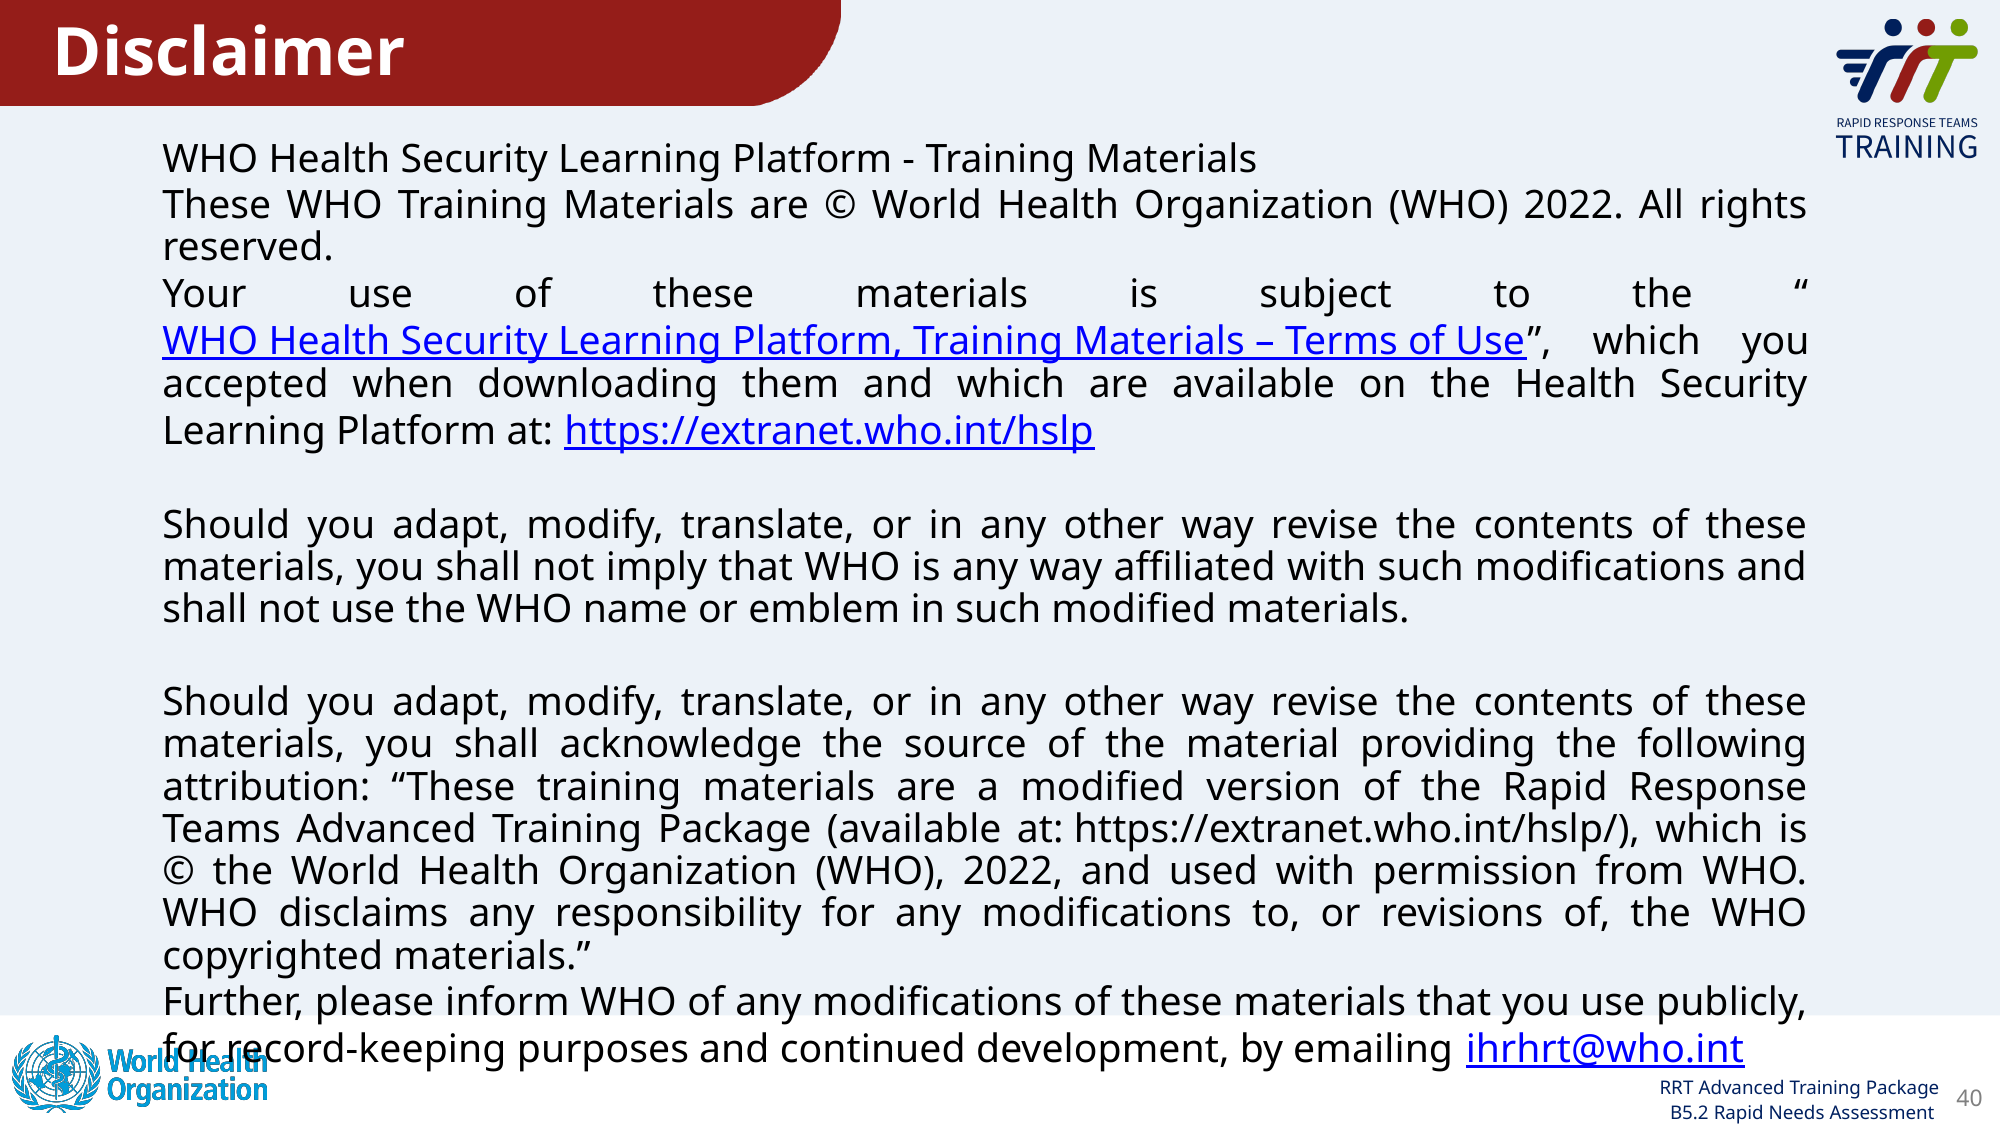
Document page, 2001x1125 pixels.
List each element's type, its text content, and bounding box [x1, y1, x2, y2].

picture [1835, 19, 1978, 167]
picture [34, 1054, 43, 1078]
picture [12, 1083, 48, 1113]
picture [36, 1088, 78, 1105]
picture [59, 1035, 267, 1113]
picture [12, 1035, 54, 1068]
list WHO Health Security Learning Platform - Training Materials These WHO Training Materials are © World Health Organization (WHO) 2022. All rights reserved. Your use of these materials is subject to the “WHO Health Security Learning Platform, Training Materials – Terms of Use”, which you accepted when downloading them and which are available on the Health Security Learning Platform at: https://extranet.who.int/hslp Should you adapt, modify, translate, or in any other way revise the contents of these materials, you shall not imply that WHO is any way affiliated with such modifications and shall not use the WHO name or emblem in such modified materials. Should you adapt, modify, translate, or in any other way revise the contents of these materials, you shall acknowledge the source of the material providing the following attribution: “These training materials are a modified version of the Rapid Response Teams Advanced Training Package (available at: https://extranet.who.int/hslp/), which is © the World Health Organization (WHO), 2022, and used with permission from WHO. WHO disclaims any responsibility for any modifications to, or revisions of, the WHO copyrighted materials.” Further, please inform WHO of any modifications of these materials that you use publicly, for record-keeping purposes and continued development, by emailing ihrhrt@who.int [161, 137, 1811, 993]
picture [46, 1056, 54, 1062]
picture [24, 1054, 36, 1087]
picture [22, 1062, 26, 1077]
picture [71, 1053, 90, 1091]
picture [30, 1083, 37, 1091]
picture [40, 1062, 47, 1070]
picture [0, 0, 841, 106]
picture [50, 1108, 62, 1113]
